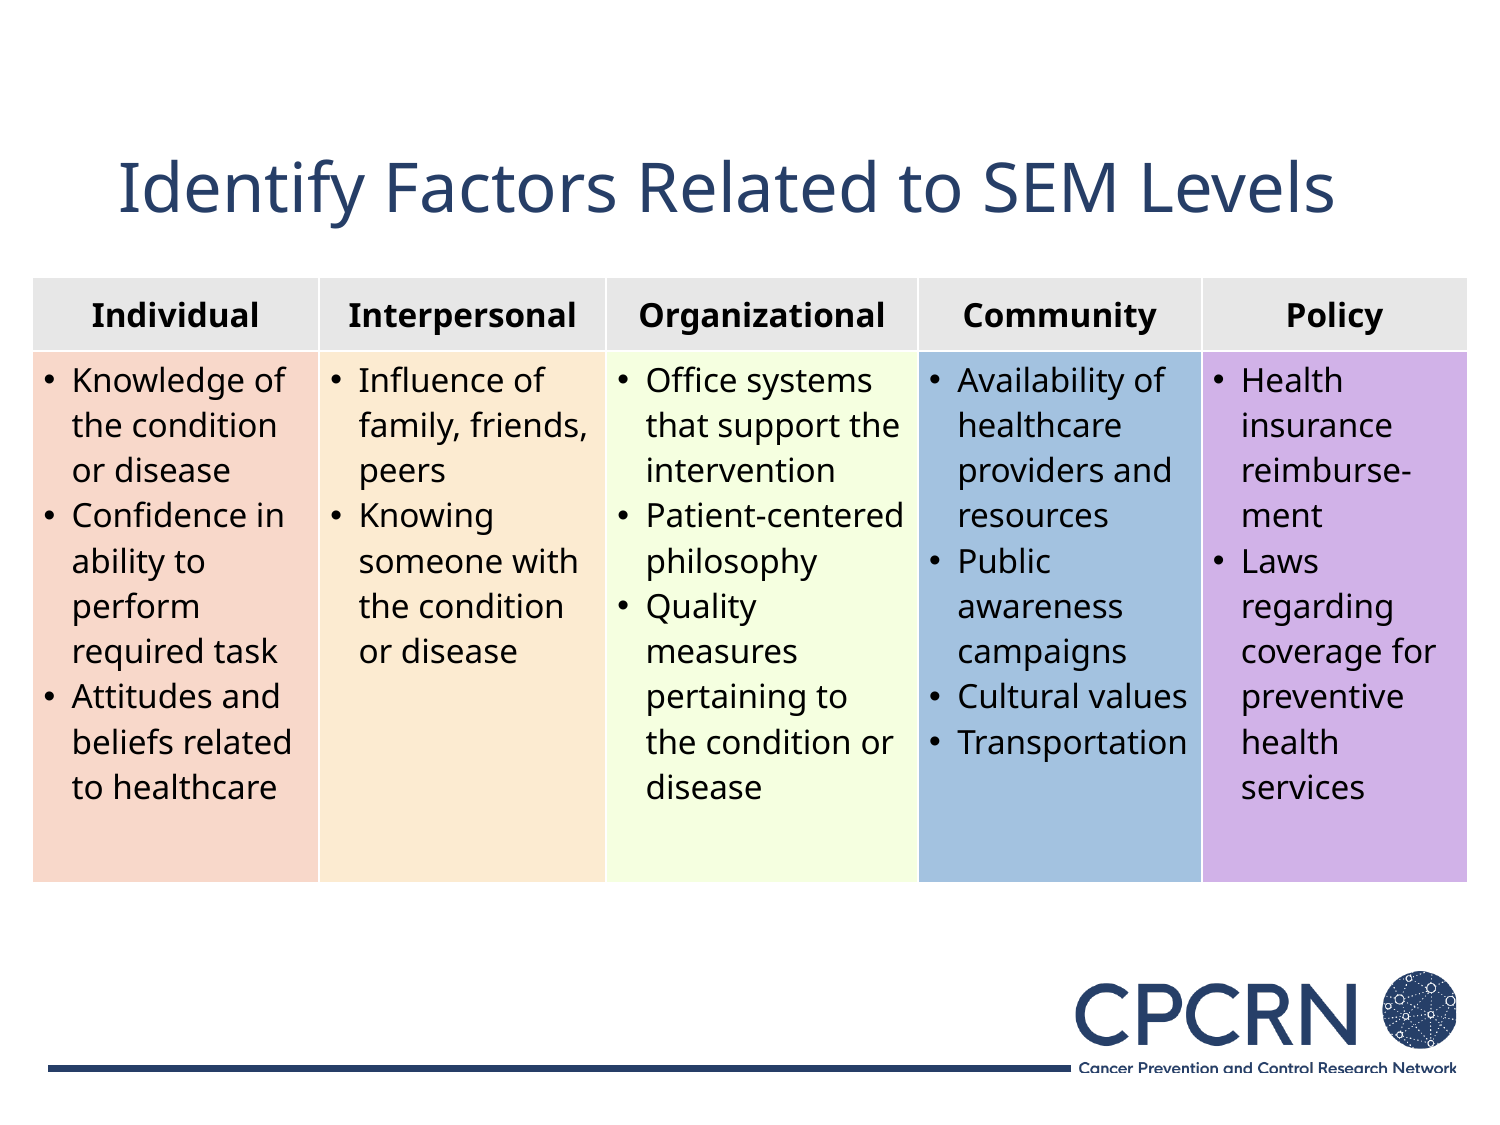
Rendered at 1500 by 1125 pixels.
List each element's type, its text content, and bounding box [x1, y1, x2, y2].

table_cell Health insurance reimburse-ment Laws regarding coverage for preventive health services [1203, 352, 1467, 882]
table_header Individual [33, 278, 318, 350]
table_header Organizational [607, 278, 917, 350]
table_cell Availability of healthcare providers and resources Public awareness campaigns Cultural values Transportation [919, 352, 1201, 882]
title Identify Factors Related to SEM Levels [103, 103, 1397, 276]
table_cell Office systems that support the intervention Patient-centered philosophy Quality measures pertaining to the condition or disease [607, 352, 917, 882]
table_header Policy [1203, 278, 1467, 350]
table_cell Knowledge of the condition or disease Confidence in ability to perform required task Attitudes and beliefs related to healthcare [33, 352, 318, 882]
table_header Community [919, 278, 1201, 350]
table_header Interpersonal [320, 278, 605, 350]
table_cell Influence of family, friends, peers Knowing someone with the condition or disease [320, 352, 605, 882]
